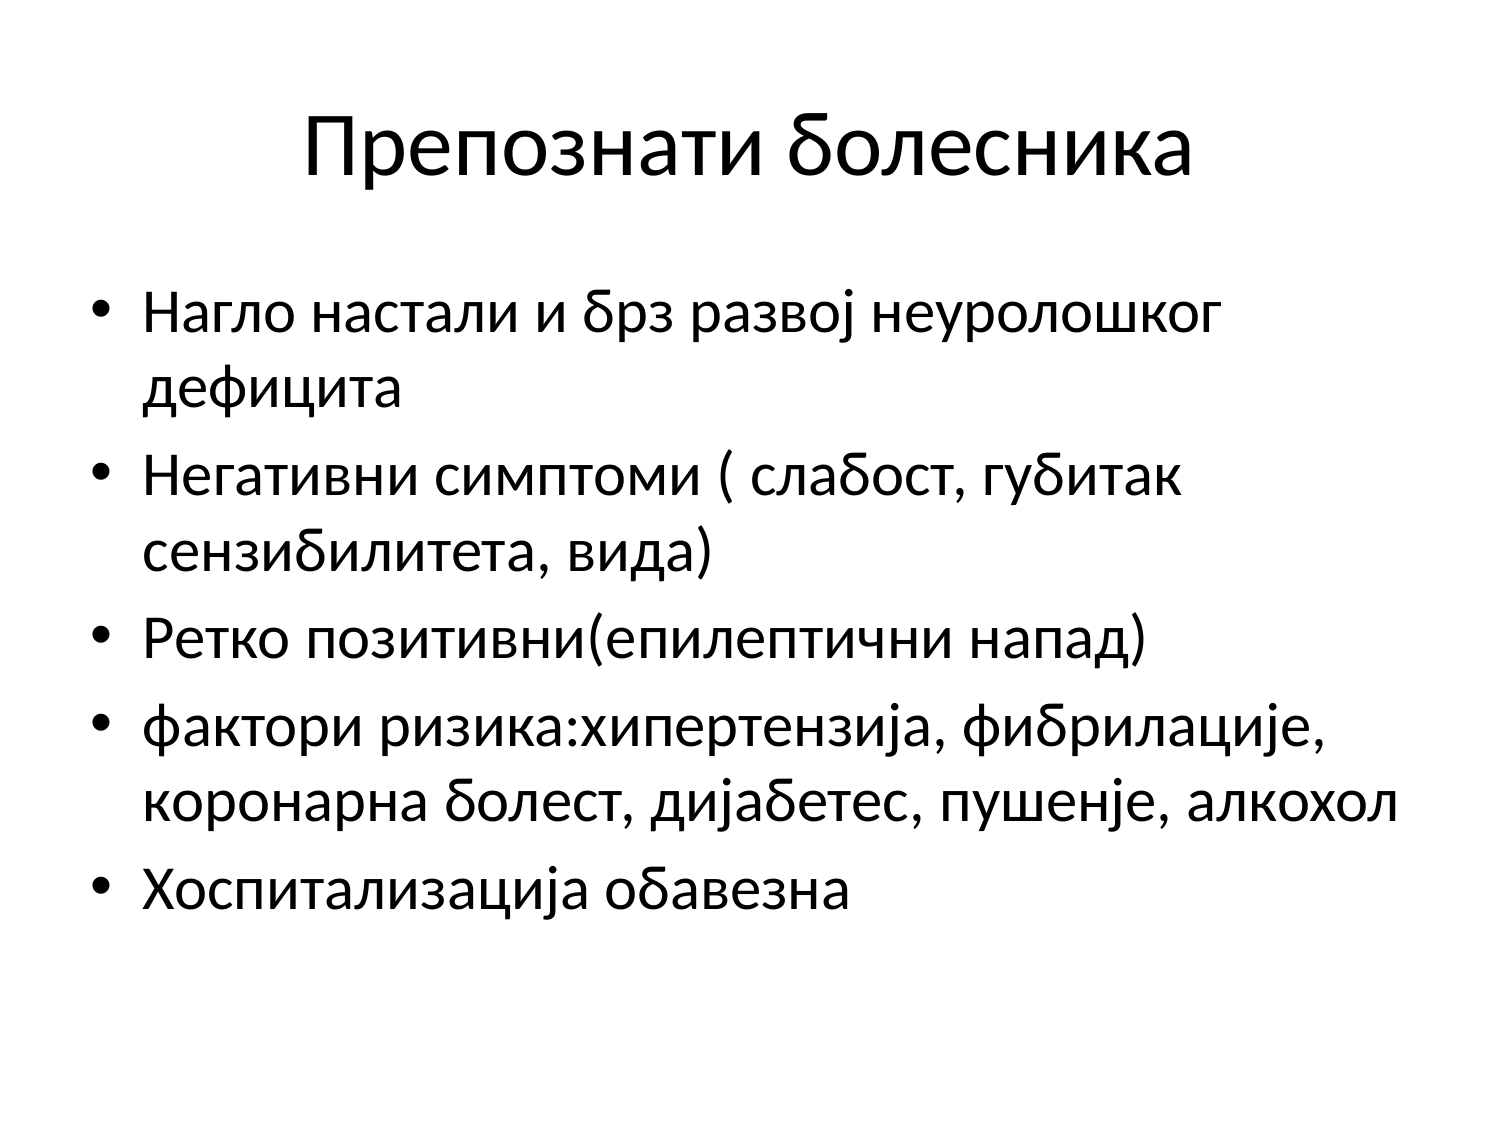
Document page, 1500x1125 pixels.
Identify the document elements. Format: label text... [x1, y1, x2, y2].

title Препознати болесника [75, 45, 1425, 233]
list Нагло настали и брз развој неуролошког дефицита Негативни симптоми ( слабост, губитак сензибилитета, вида) Ретко позитивни(епилептични напад) фактори ризика:хипертензија, фибрилације, коронарна болест, дијабетес, пушенје, алкохол Хоспитализација обавезна [75, 262, 1425, 1005]
